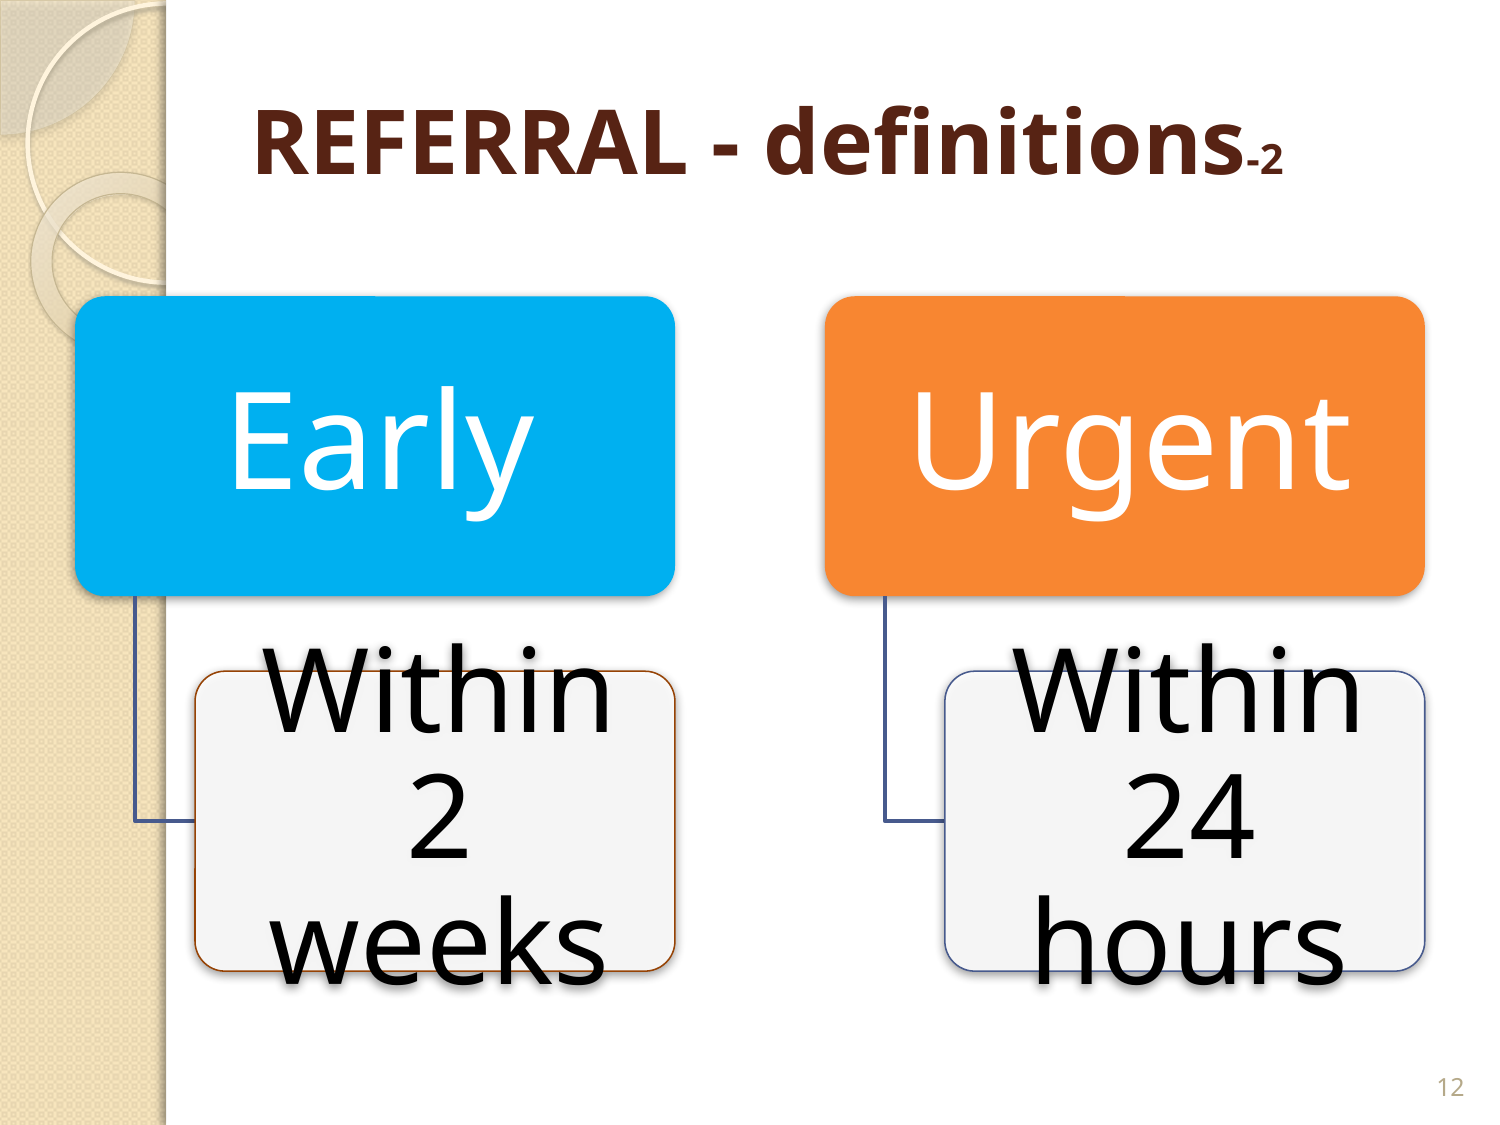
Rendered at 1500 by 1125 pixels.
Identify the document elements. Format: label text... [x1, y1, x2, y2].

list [74, 262, 1426, 1006]
title REFERRAL - definitions-2 [235, 45, 1466, 233]
slide_number 12 [1413, 1034, 1488, 1113]
